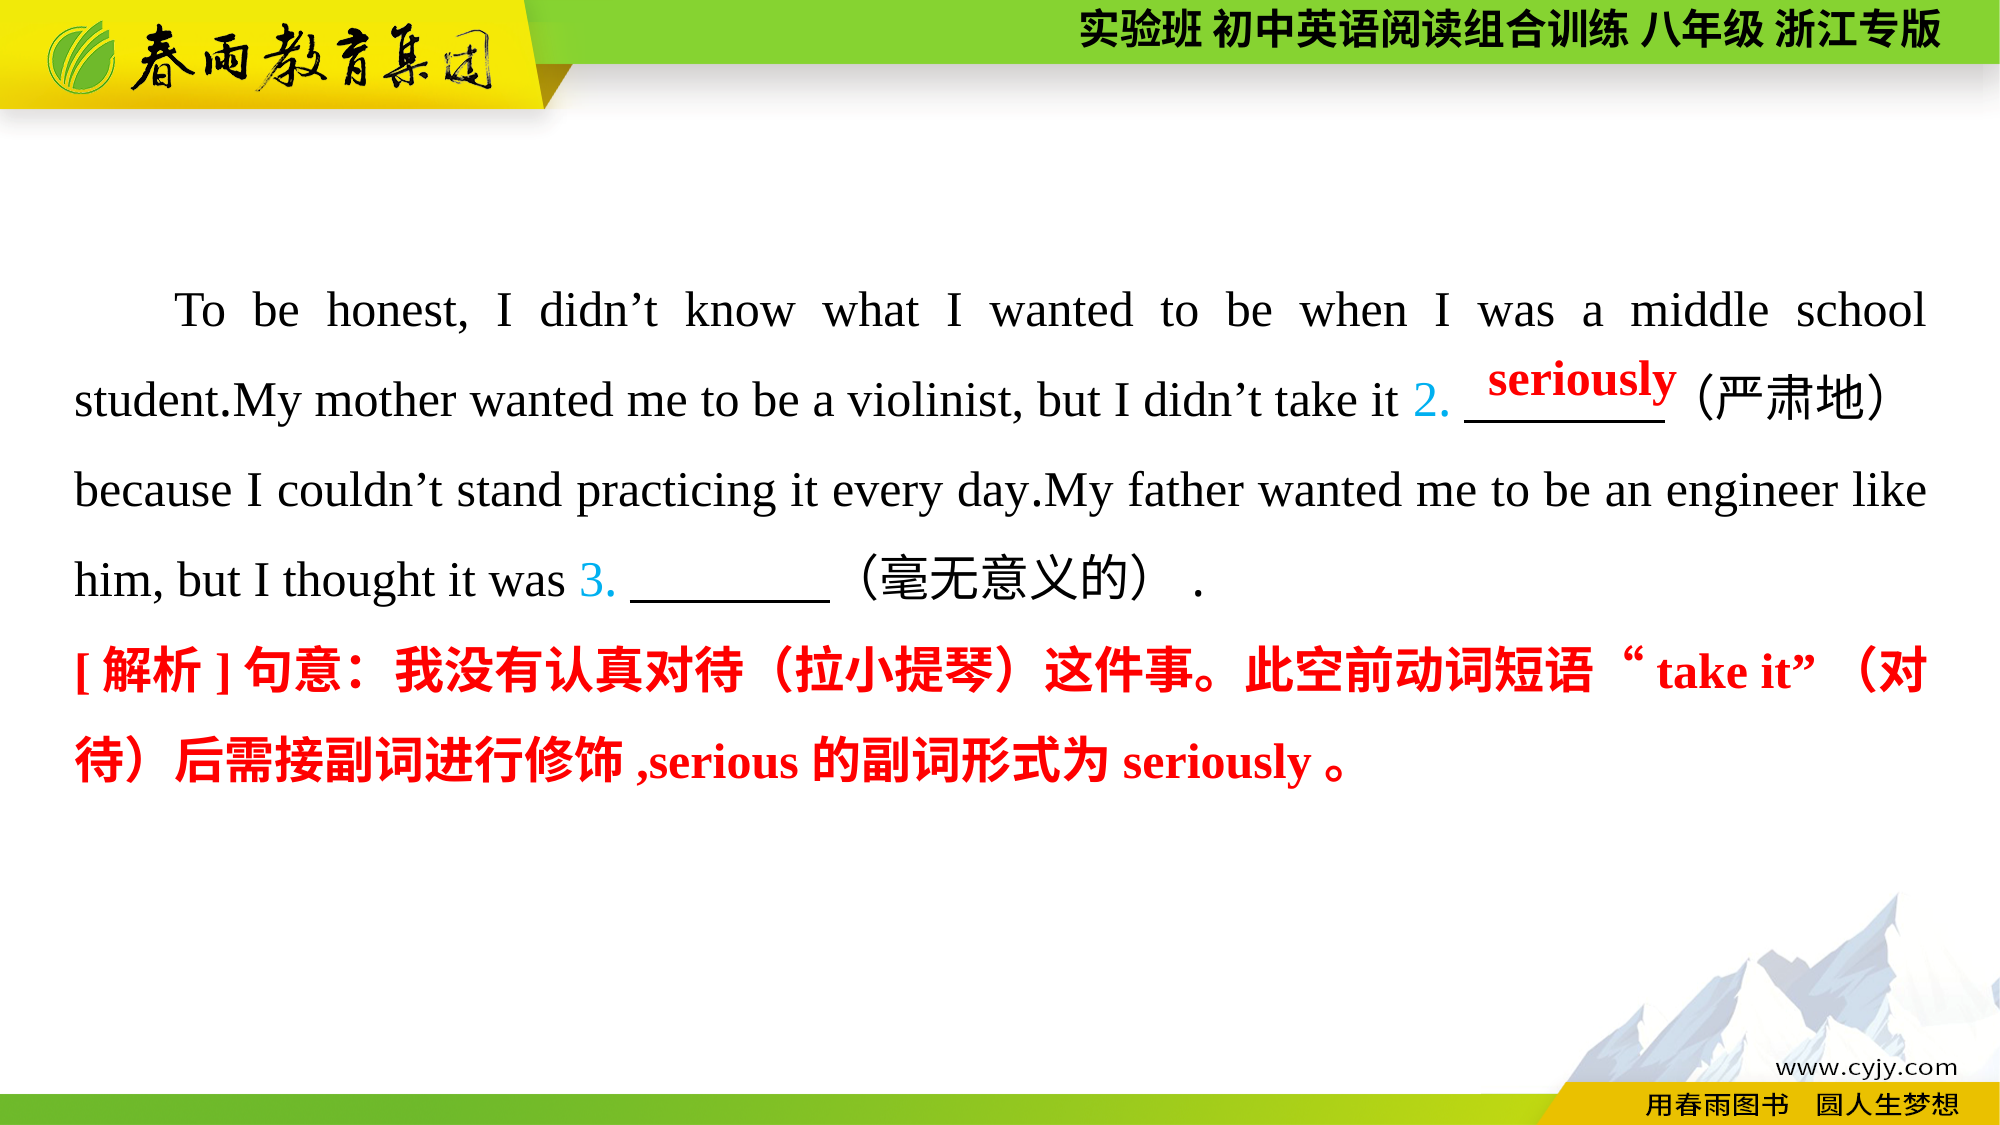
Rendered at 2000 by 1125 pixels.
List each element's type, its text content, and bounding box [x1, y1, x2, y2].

list To be honest, I didn’t know what I wanted to be when I was a middle school student.My mother wanted me to be a violinist, but I didn’t take it 2. （严肃地）because I couldn’t stand practicing it every day.My father wanted me to be an engineer like him, but I thought it was 3. （毫无意义的）. [59, 238, 1944, 606]
picture [0, 0, 2000, 1125]
text_box [解析]句意：我没有认真对待（拉小提琴）这件事。此空前动词短语“take it”（对待）后需接副词进行修饰,serious的副词形式为seriously。 [59, 606, 1944, 797]
text_box seriously [1473, 338, 1693, 414]
